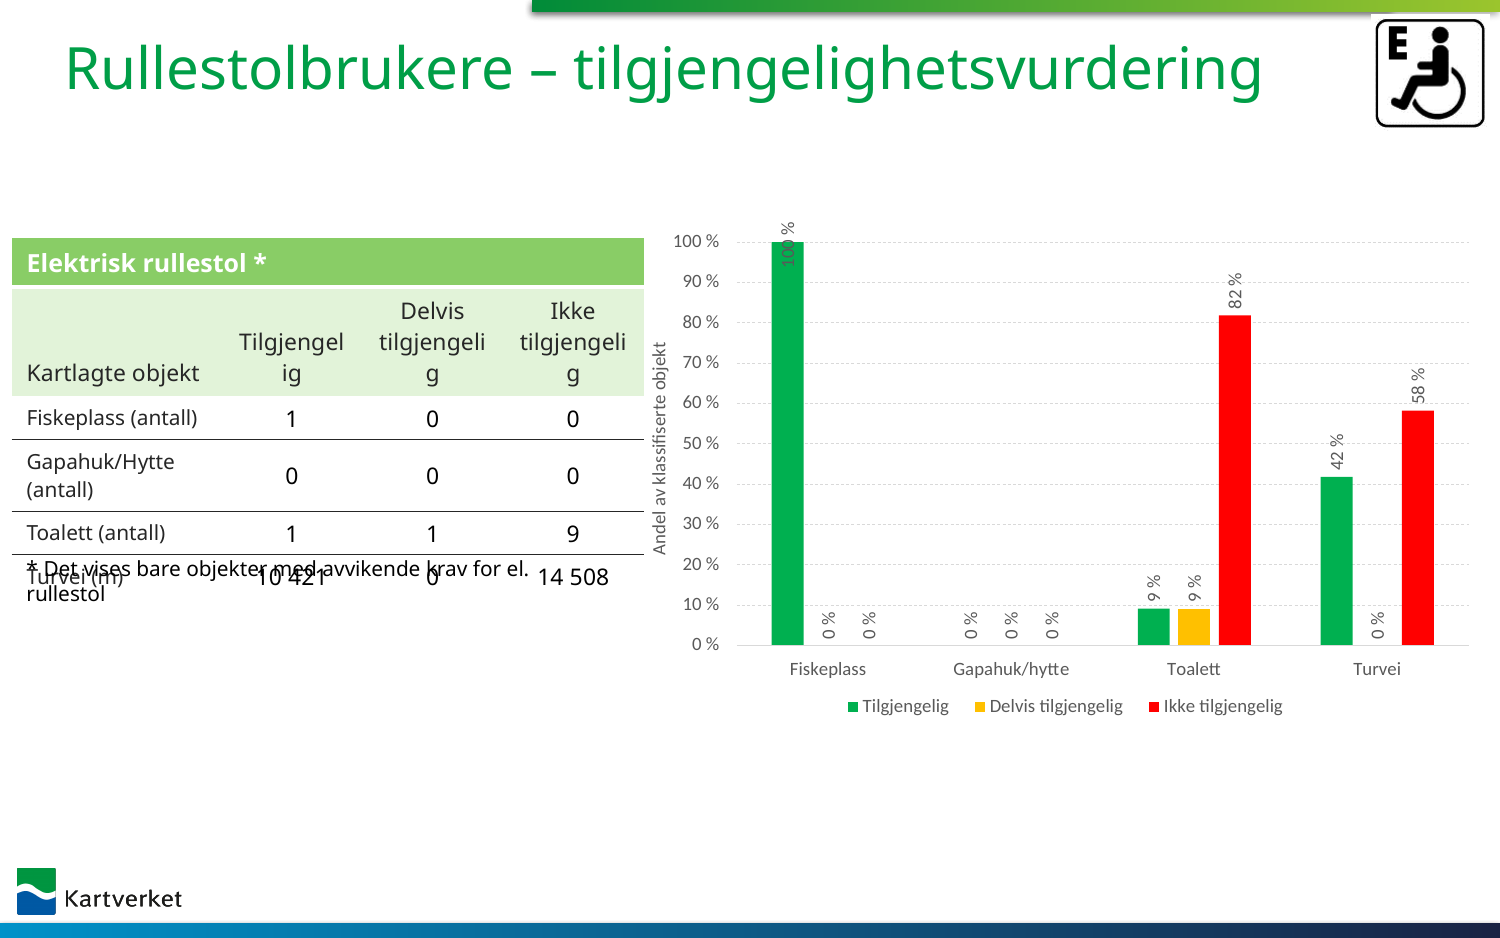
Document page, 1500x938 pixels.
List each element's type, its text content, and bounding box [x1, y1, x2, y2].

text_box Rullestolbrukere – tilgjengelighetsvurdering [49, 12, 1372, 109]
table_cell 0 [503, 396, 638, 439]
table_cell Tilgjengelig [222, 289, 362, 396]
text_box * Det vises bare objekter med avvikende krav for el. rullestol [11, 548, 597, 613]
table_header Elektrisk rullestol * [12, 238, 638, 285]
table_cell 0 [362, 440, 503, 511]
table_cell Kartlagte objekt [12, 289, 222, 396]
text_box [1371, 13, 1491, 133]
picture [643, 218, 1481, 728]
table_cell 1 [362, 512, 503, 548]
table_cell Gapahuk/Hytte (antall) [12, 440, 222, 511]
table_cell 14 508 [597, 555, 638, 598]
table_cell Toalett (antall) [12, 512, 222, 548]
table_cell 1 [222, 512, 362, 548]
table_cell Delvis tilgjengelig [362, 289, 503, 396]
table_cell 0 [222, 440, 362, 511]
table_cell 9 [503, 512, 638, 554]
table_cell 1 [222, 396, 362, 439]
table_cell 0 [362, 396, 503, 439]
table_cell Fiskeplass (antall) [12, 396, 222, 439]
table_cell Ikke tilgjengelig [503, 289, 638, 396]
table_cell 0 [503, 440, 638, 511]
